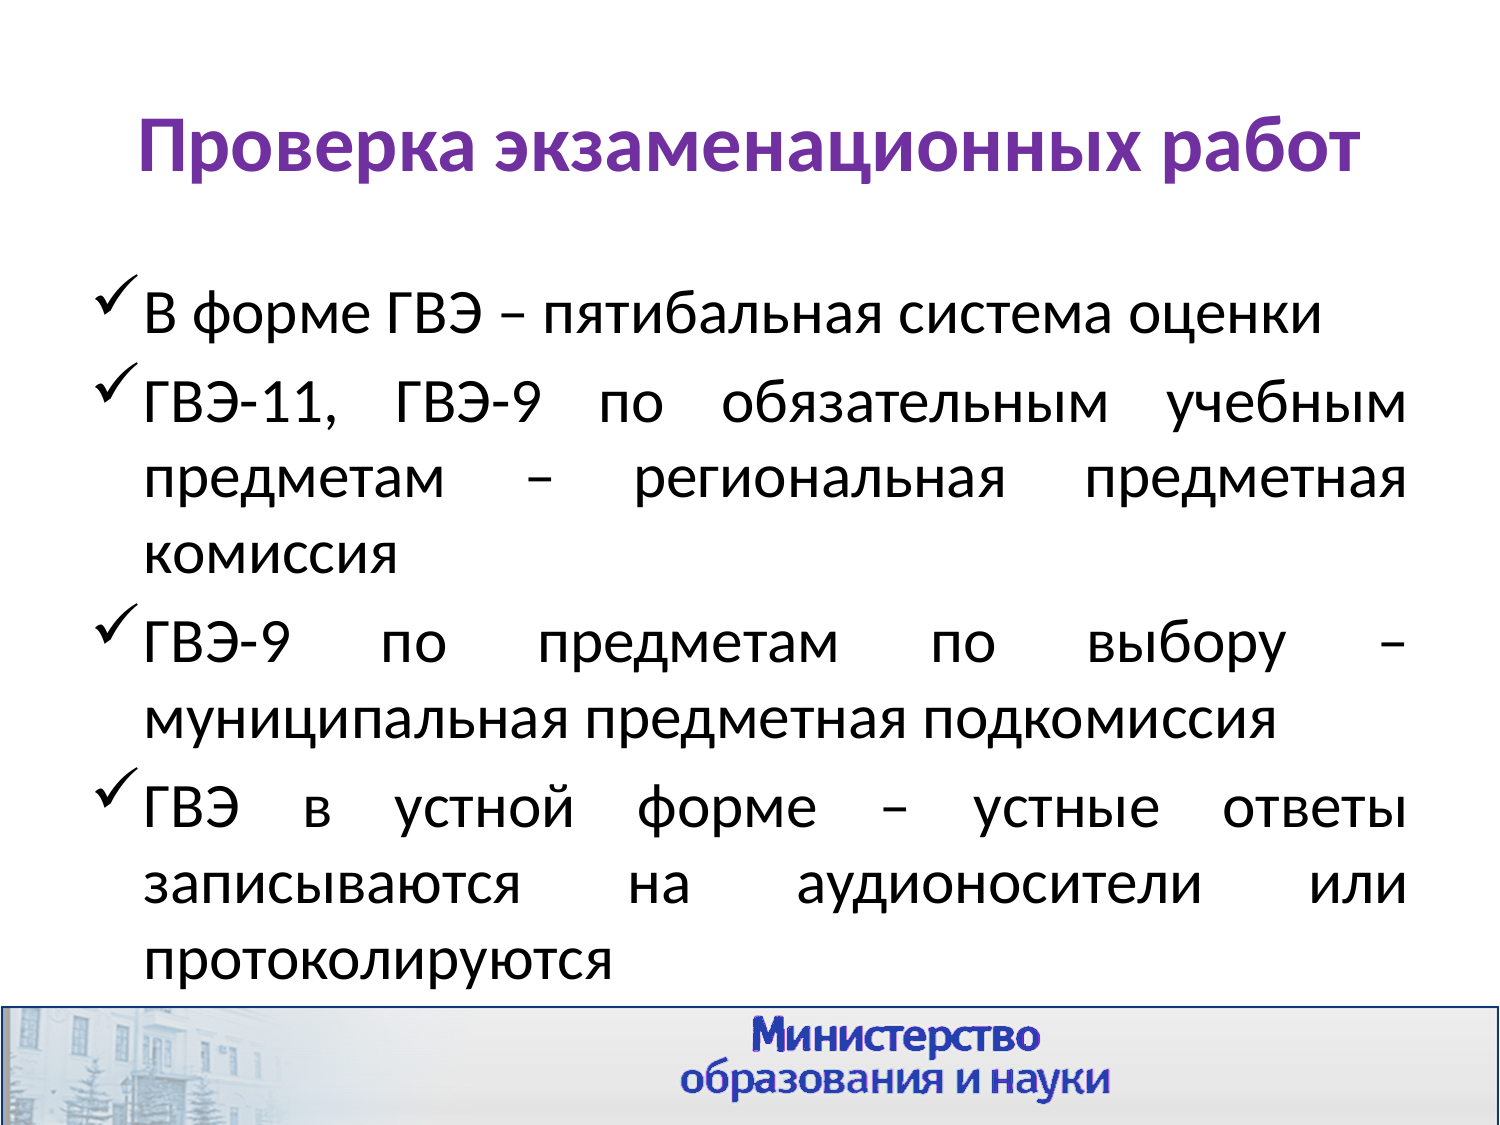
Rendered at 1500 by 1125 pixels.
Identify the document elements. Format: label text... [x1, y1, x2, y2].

list В форме ГВЭ – пятибальная система оценки ГВЭ-11, ГВЭ-9 по обязательным учебным предметам – региональная предметная комиссия ГВЭ-9 по предметам по выбору – муниципальная предметная подкомиссия ГВЭ в устной форме – устные ответы записываются на аудионосители или протоколируются [75, 262, 1425, 1003]
picture [0, 1004, 1500, 1125]
title Проверка экзаменационных работ [75, 45, 1425, 233]
